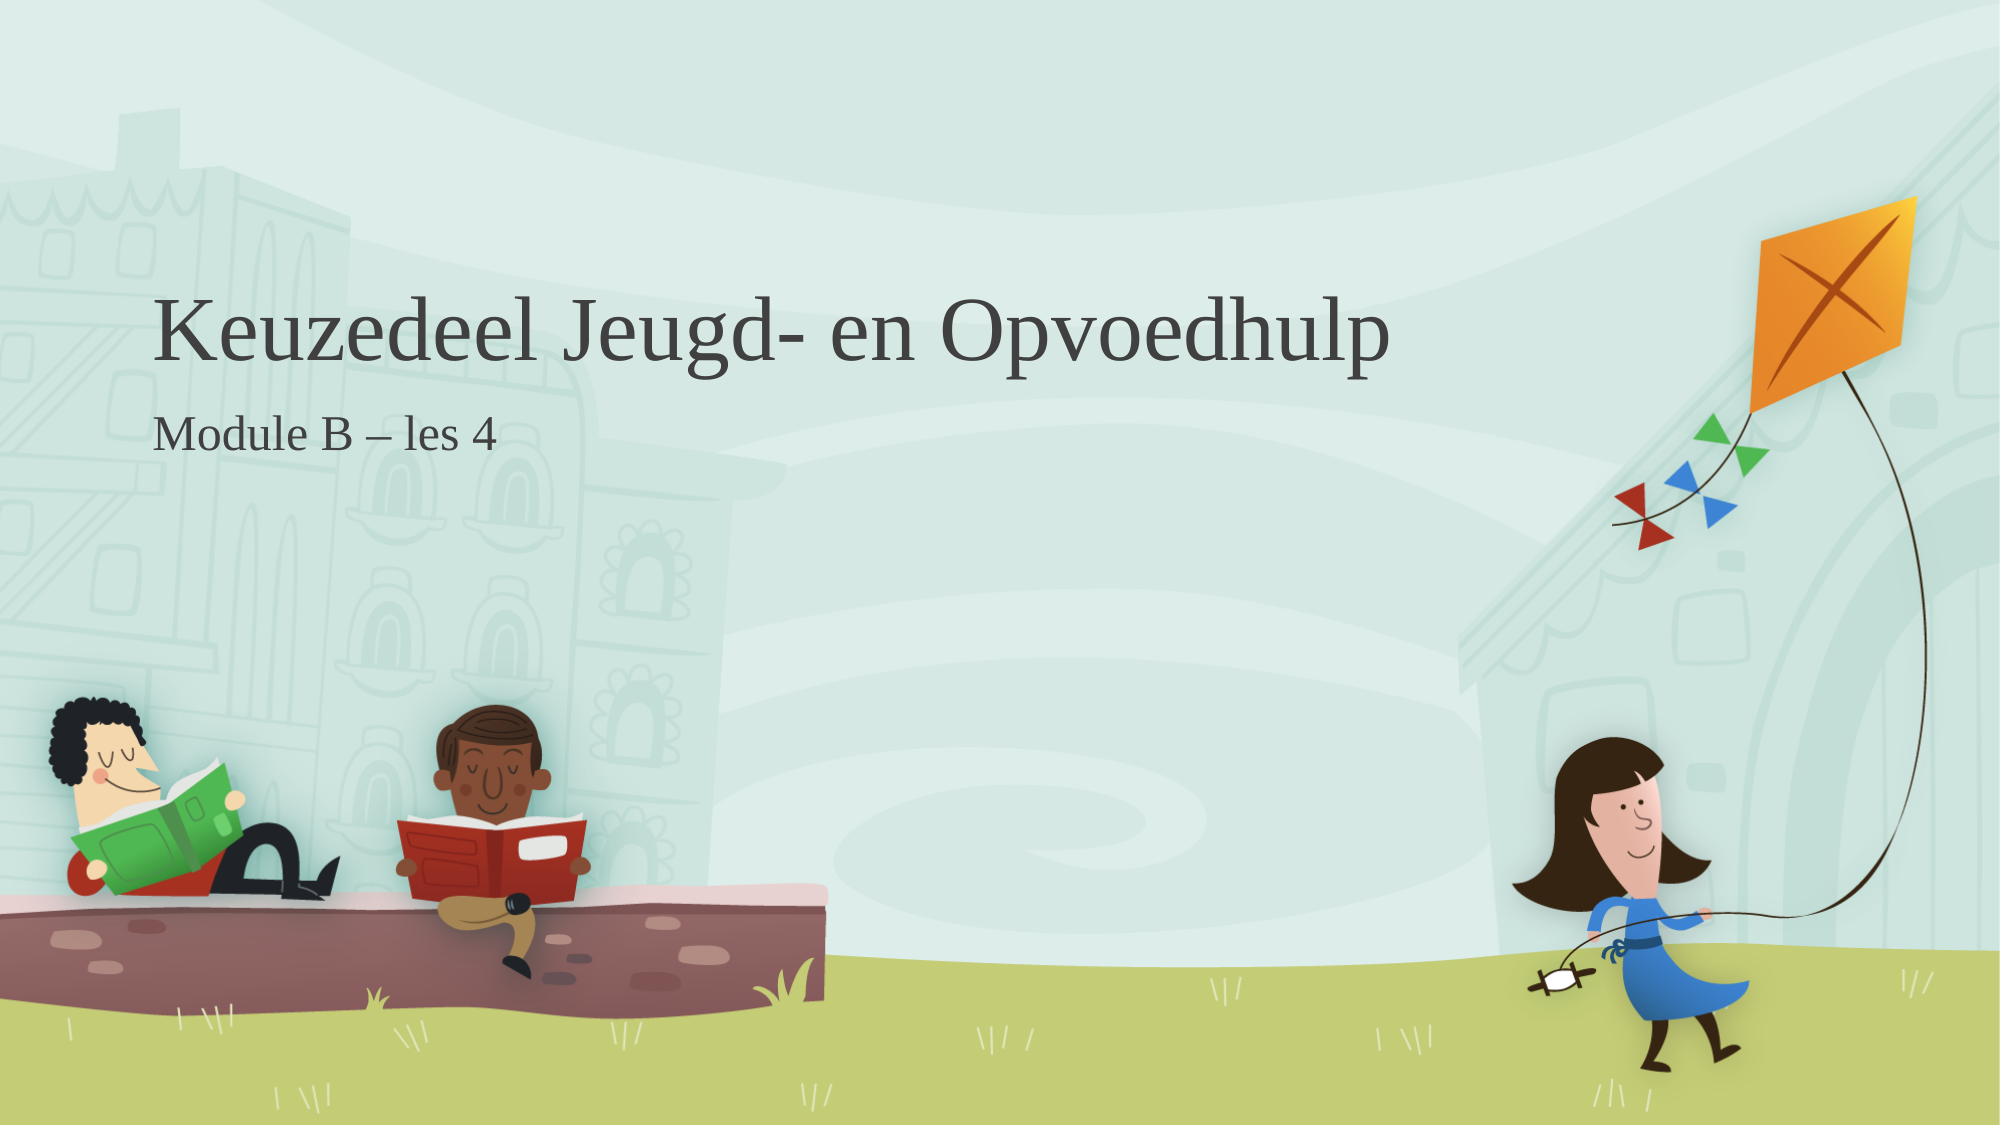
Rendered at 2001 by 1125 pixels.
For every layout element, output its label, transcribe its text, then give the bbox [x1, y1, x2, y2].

picture [0, 0, 2000, 1125]
title Keuzedeel Jeugd- en Opvoedhulp [137, 87, 1525, 388]
subtitle Module B – les 4 [137, 399, 1300, 550]
